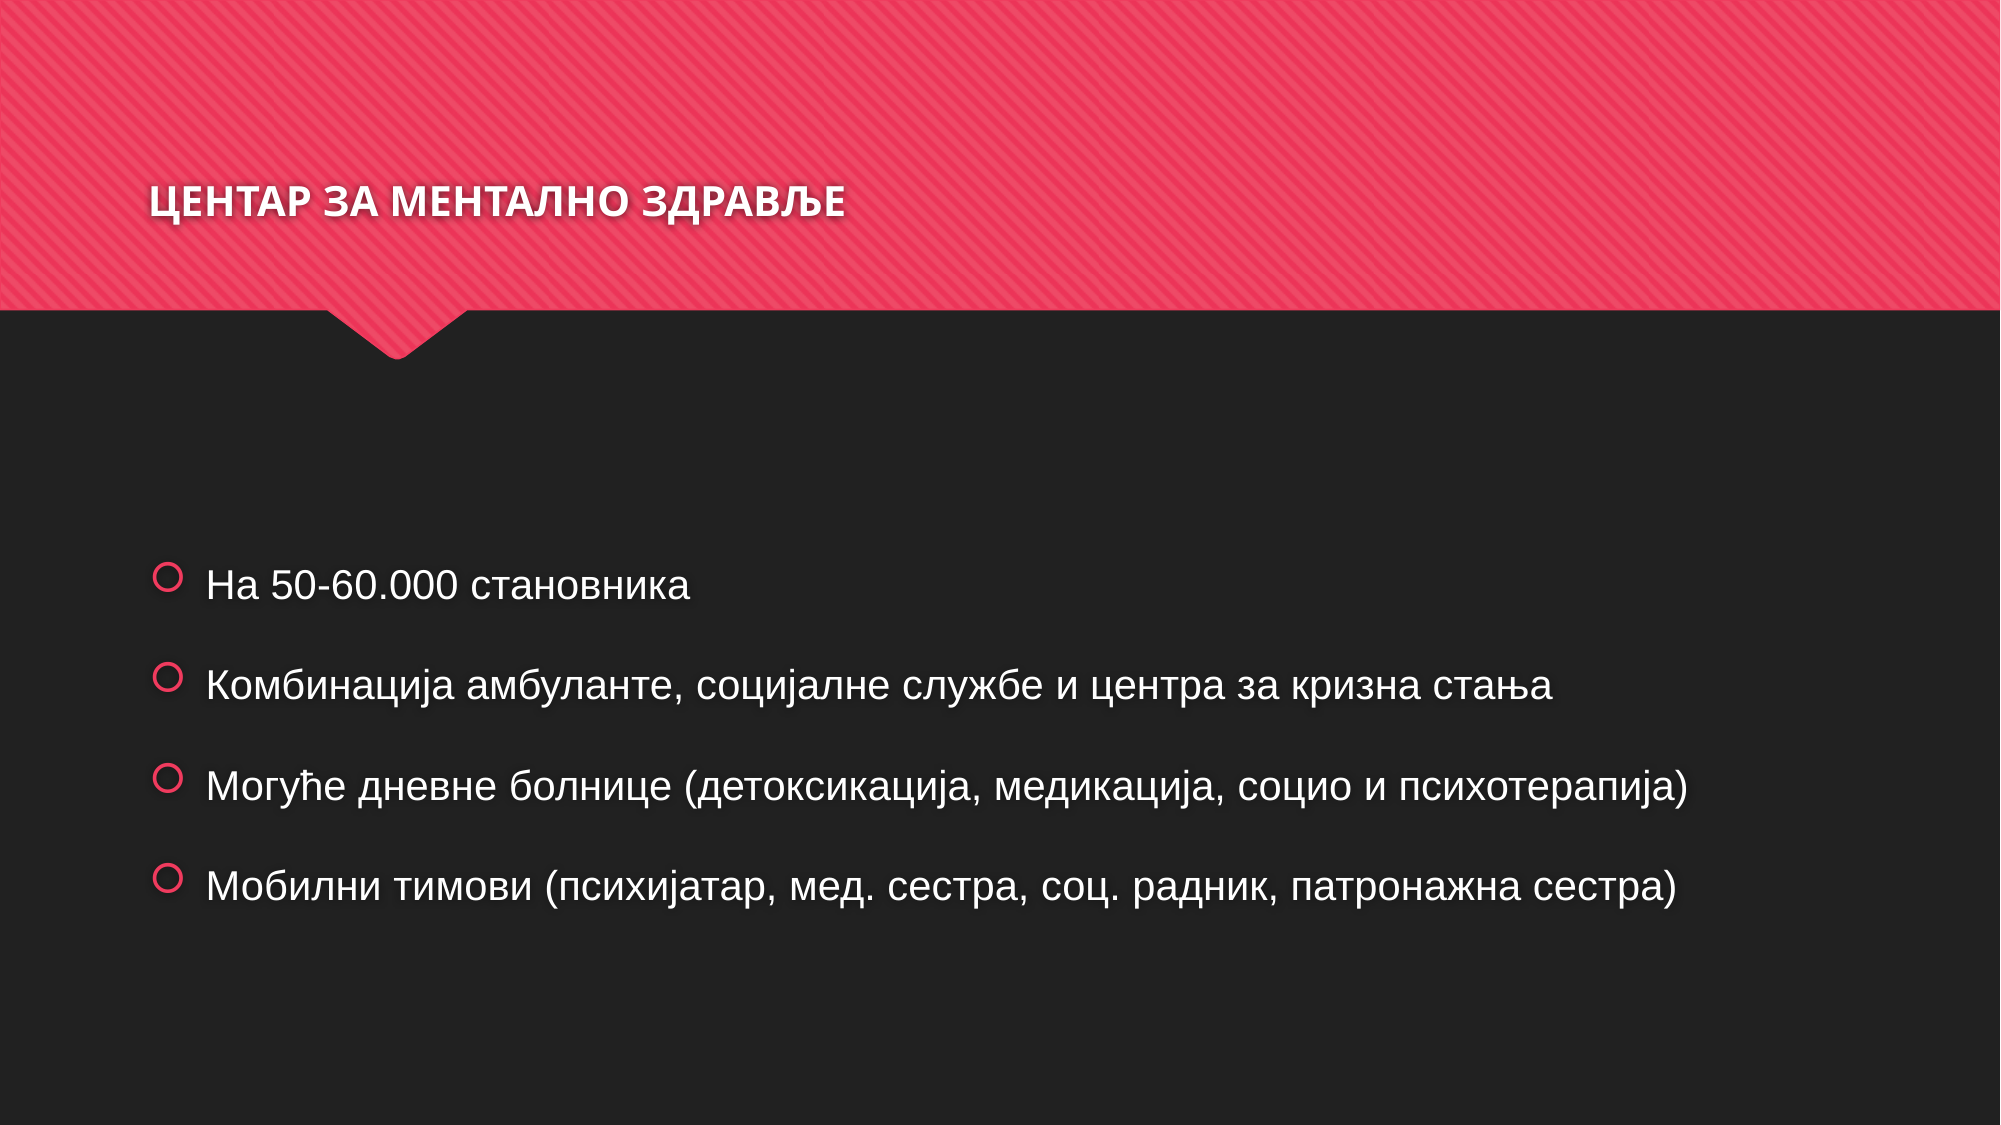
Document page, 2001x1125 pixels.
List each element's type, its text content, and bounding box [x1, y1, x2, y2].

title ЦЕНТАР ЗА МЕНТАЛНО ЗДРАВЉЕ [132, 73, 1868, 233]
list На 50-60.000 становника Комбинација амбуланте, социјалне службе и центра за кризна стања Могуће дневне болнице (детоксикација, медикација, социо и психотерапија) Мобилни тимови (психијатар, мед. сестра, соц. радник, патронажна сестра) [134, 364, 1934, 1052]
